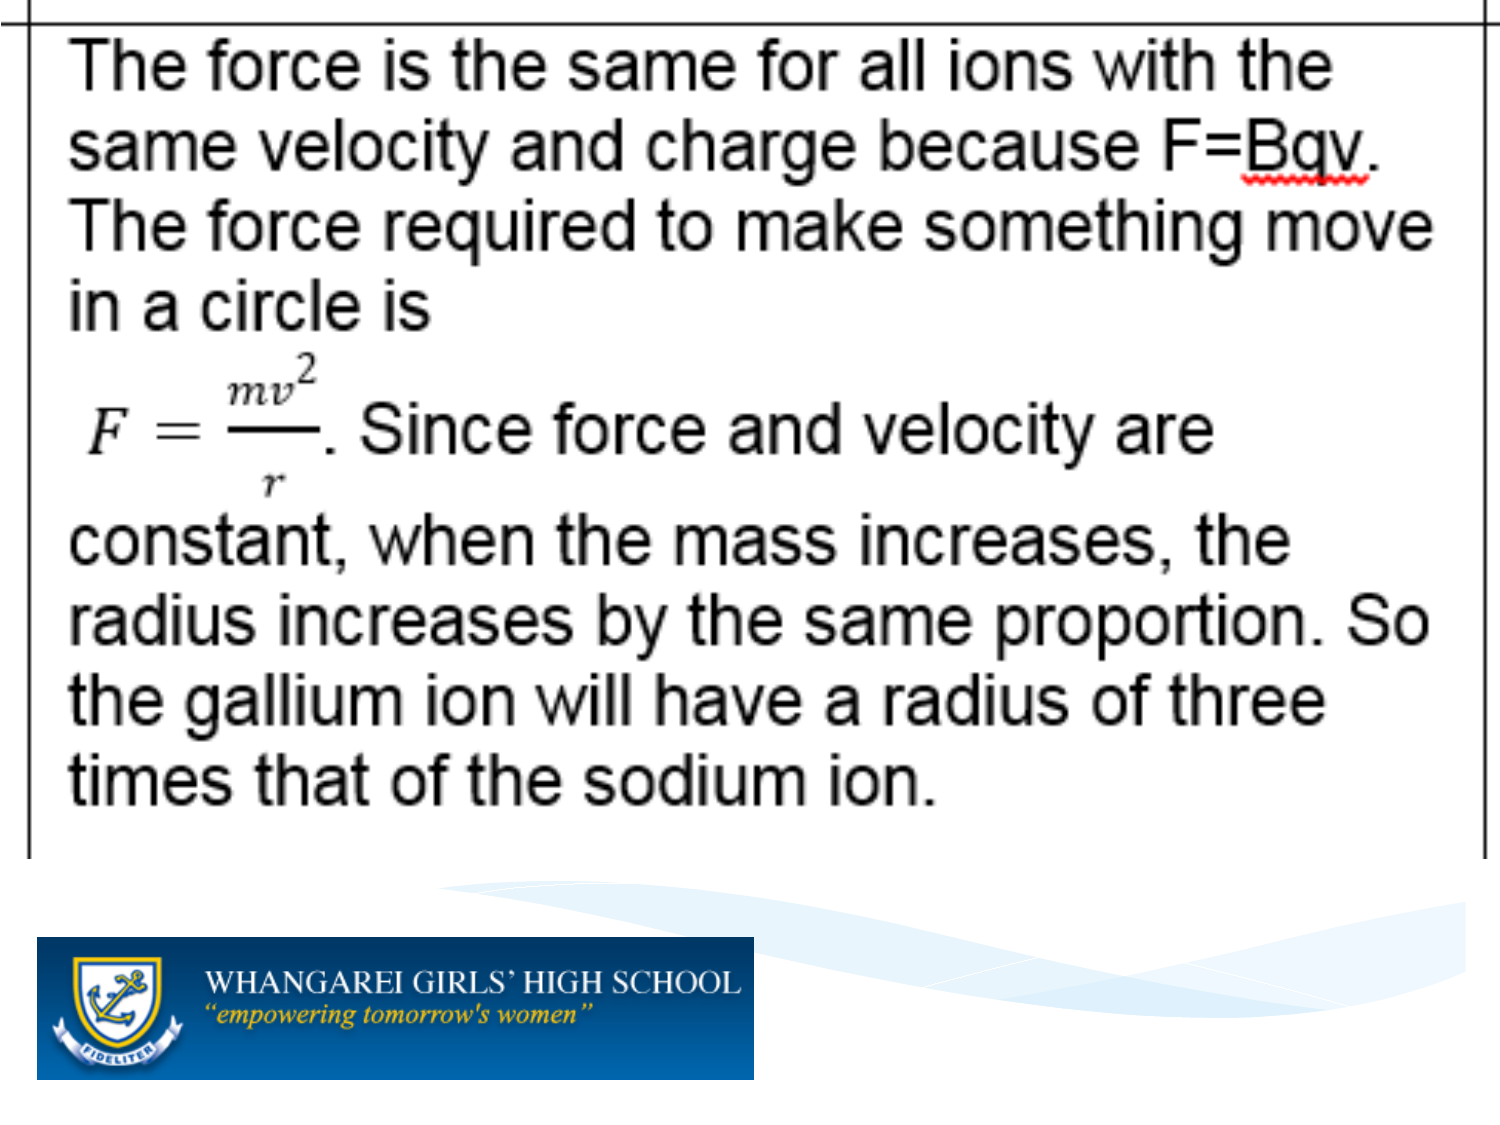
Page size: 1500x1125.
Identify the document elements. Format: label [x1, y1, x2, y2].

picture [37, 937, 754, 1080]
picture [1, 0, 1500, 859]
